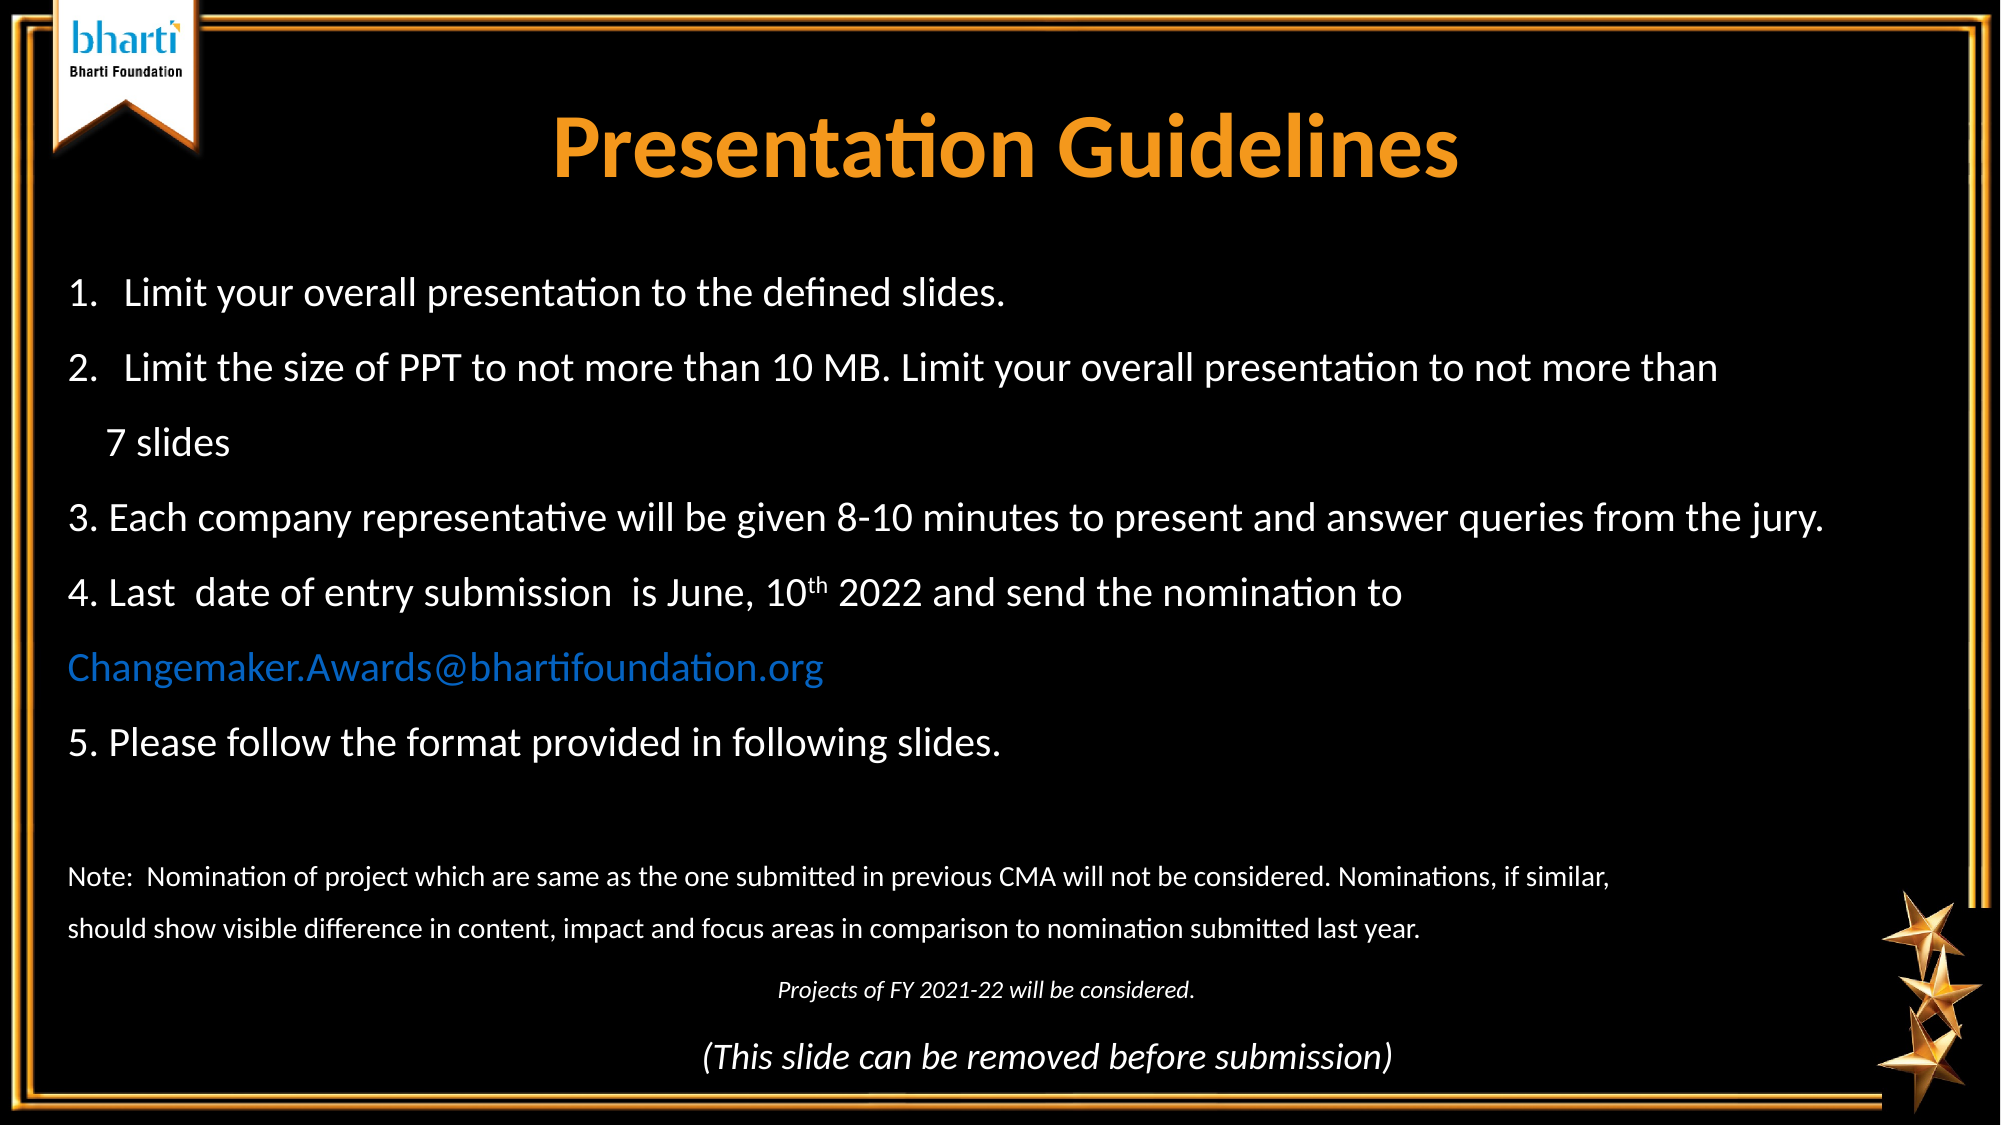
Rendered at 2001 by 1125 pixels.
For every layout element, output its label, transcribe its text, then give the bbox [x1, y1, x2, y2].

text_box Limit your overall presentation to the defined slides. Limit the size of PPT to not more than 10 MB. Limit your overall presentation to not more than 7 slides 3. Each company representative will be given 8-10 minutes to present and answer queries from the jury. 4. Last date of entry submission is June, 10th 2022 and send the nomination to Changemaker.Awards@bhartifoundation.org 5. Please follow the format provided in following slides. Note: Nomination of project which are same as the one submitted in previous CMA will not be considered. Nominations, if similar, should show visible difference in content, impact and focus areas in comparison to nomination submitted last year. [52, 187, 2000, 1125]
text_box (This slide can be removed before submission) [686, 1002, 1409, 1085]
picture [0, 0, 2001, 1125]
text_box Projects of FY 2021-22 will be considered. [762, 966, 1318, 1002]
text_box Presentation Guidelines [476, 78, 1537, 187]
